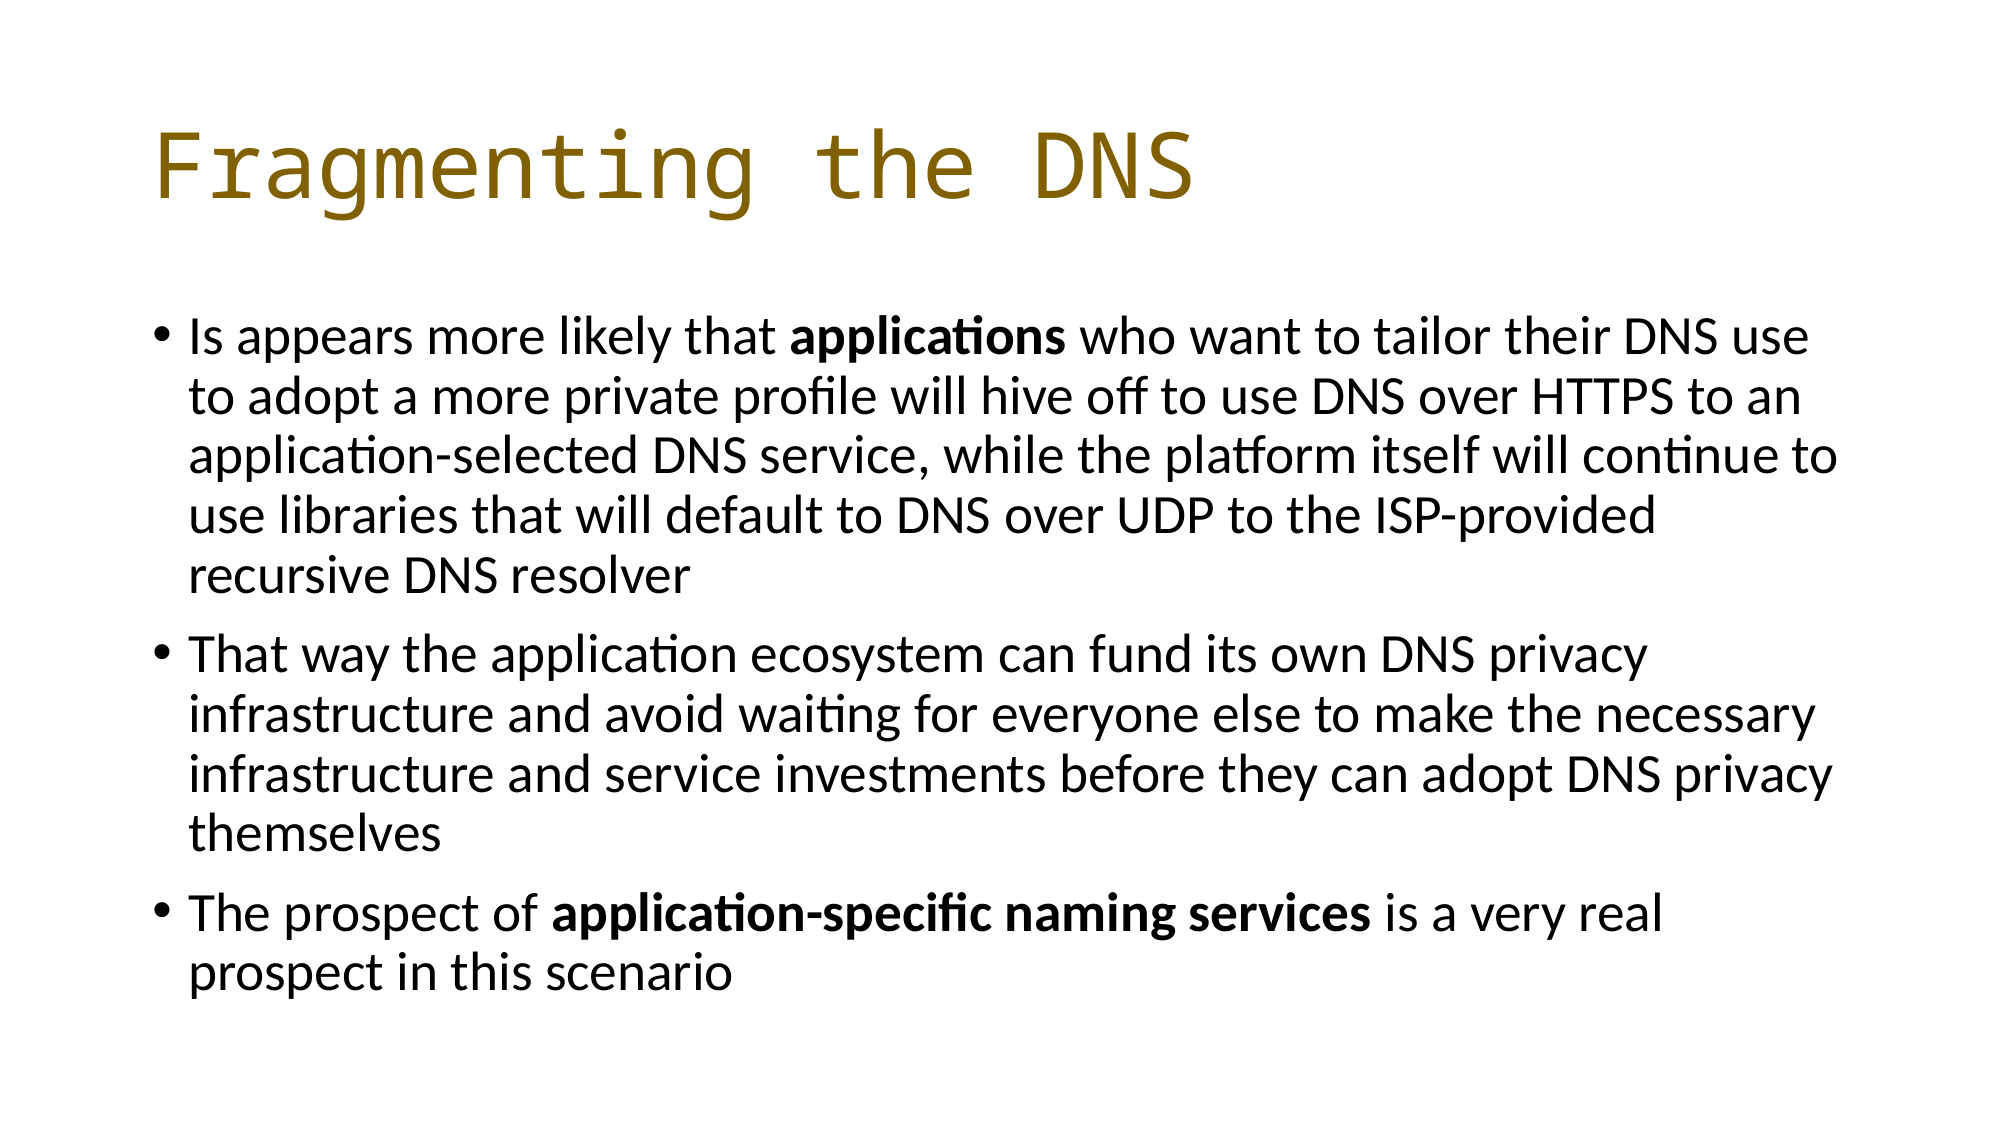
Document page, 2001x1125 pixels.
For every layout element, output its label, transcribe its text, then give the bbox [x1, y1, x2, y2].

list Is appears more likely that applications who want to tailor their DNS use to adopt a more private profile will hive off to use DNS over HTTPS to an application-selected DNS service, while the platform itself will continue to use libraries that will default to DNS over UDP to the ISP-provided recursive DNS resolver That way the application ecosystem can fund its own DNS privacy infrastructure and avoid waiting for everyone else to make the necessary infrastructure and service investments before they can adopt DNS privacy themselves The prospect of application-specific naming services is a very real prospect in this scenario [137, 299, 1863, 1014]
title Fragmenting the DNS [137, 59, 1863, 278]
